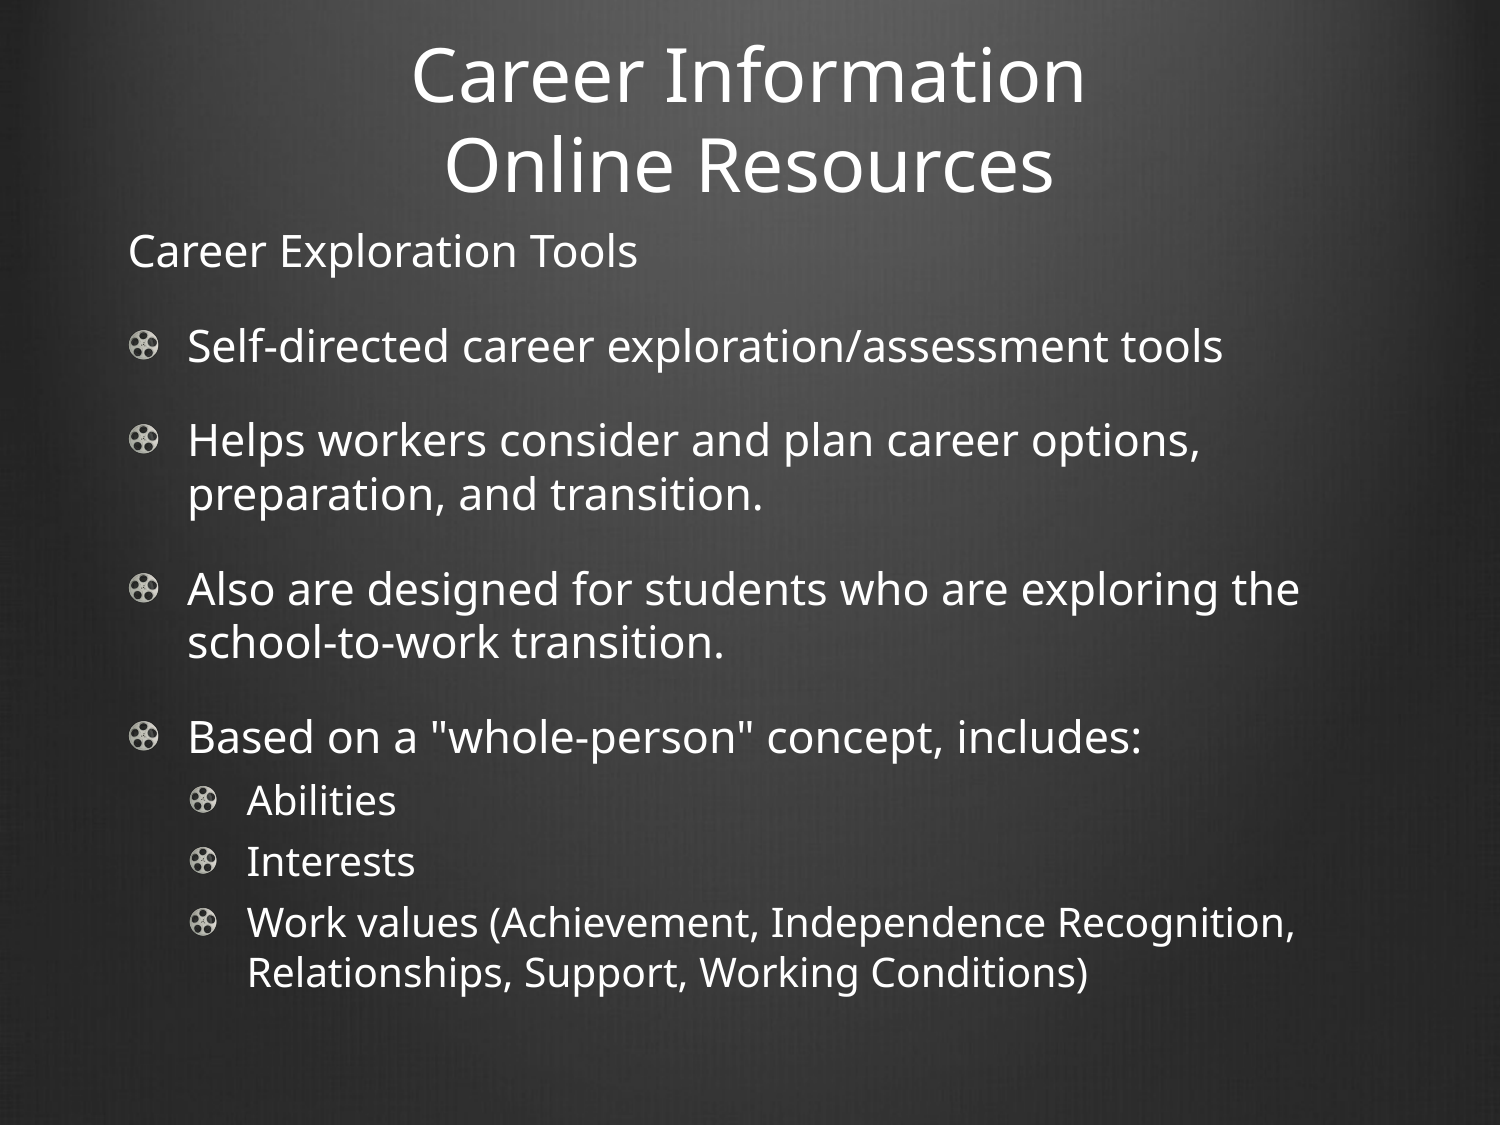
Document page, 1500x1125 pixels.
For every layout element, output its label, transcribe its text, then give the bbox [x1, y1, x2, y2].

picture [188, 784, 218, 814]
picture [127, 719, 160, 752]
picture [127, 571, 160, 604]
title Career Information Online Resources [112, 19, 1388, 215]
picture [127, 422, 160, 455]
picture [188, 845, 218, 875]
picture [188, 906, 218, 937]
list Career Exploration Tools Self-directed career exploration/assessment tools Helps workers consider and plan career options, preparation, and transition. Also are designed for students who are exploring the school-to-work transition. Based on a "whole-person" concept, includes: Abilities Interests Work values (Achievement, Independence Recognition, Relationships, Support, Working Conditions) [112, 215, 1388, 1005]
picture [127, 328, 160, 361]
